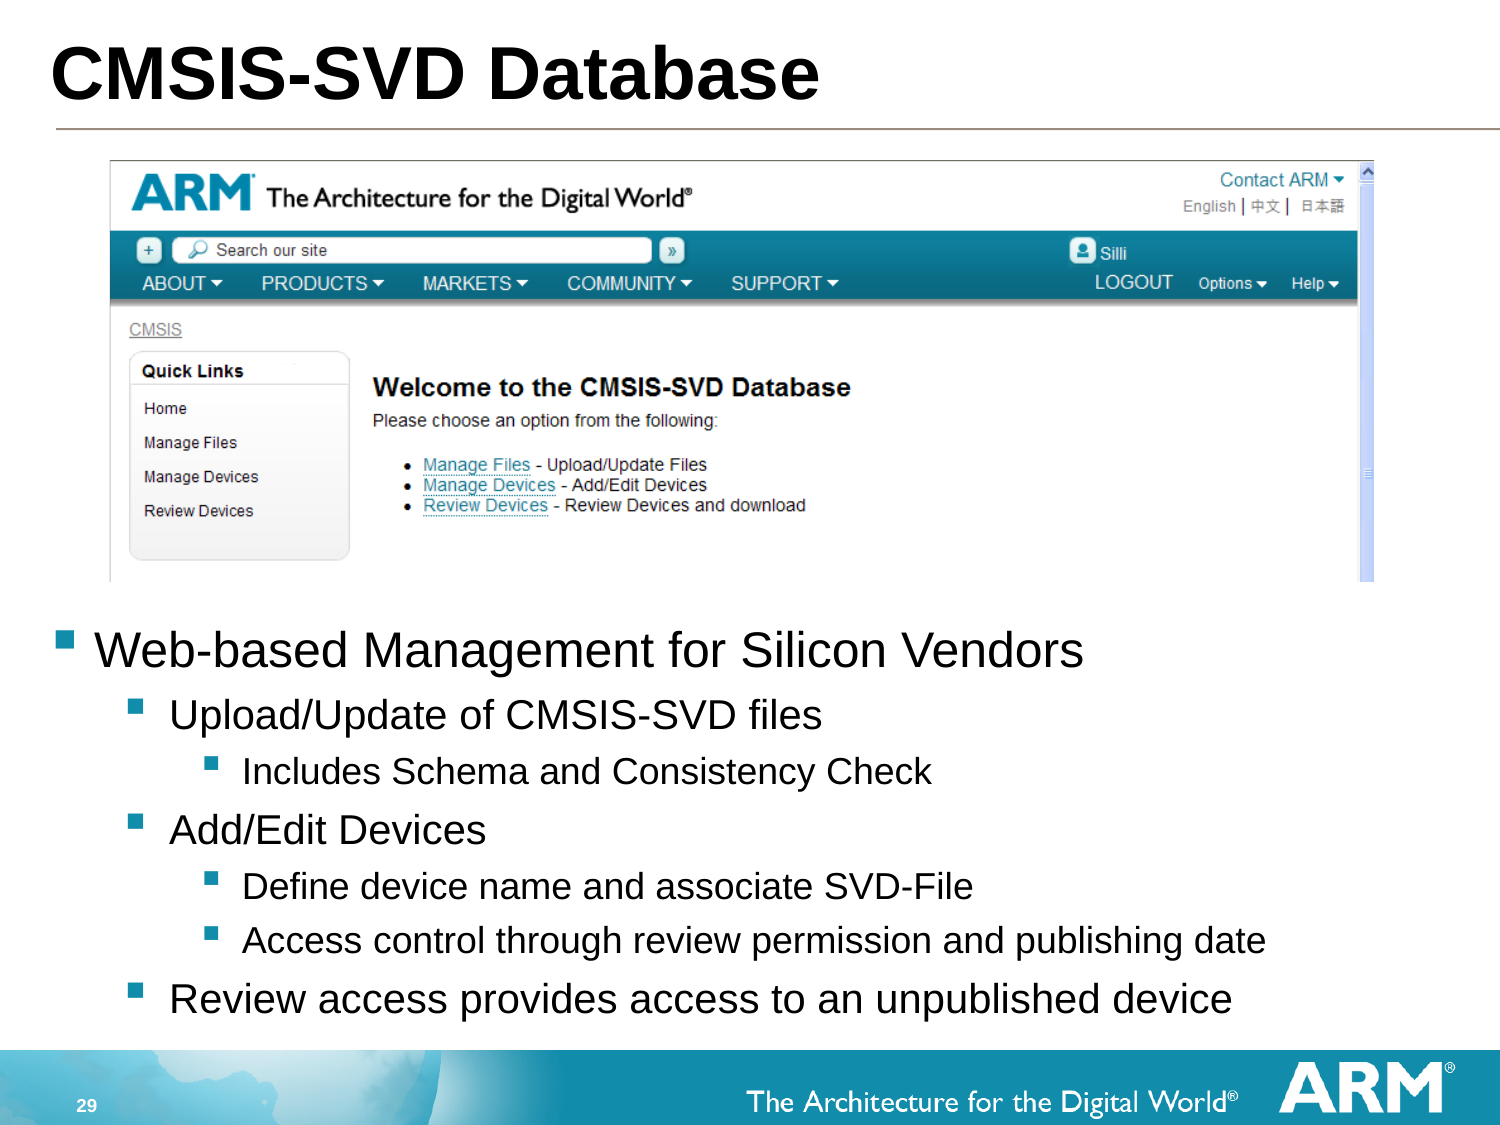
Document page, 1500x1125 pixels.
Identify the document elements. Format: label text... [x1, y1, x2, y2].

list Web-based Management for Silicon Vendors Upload/Update of CMSIS-SVD files Includes Schema and Consistency Check Add/Edit Devices Define device name and associate SVD-File Access control through review permission and publishing date Review access provides access to an unpublished device [35, 609, 1476, 1037]
title CMSIS-SVD Database [35, 1, 1476, 139]
picture [0, 780, 1500, 1125]
picture [109, 160, 1375, 582]
